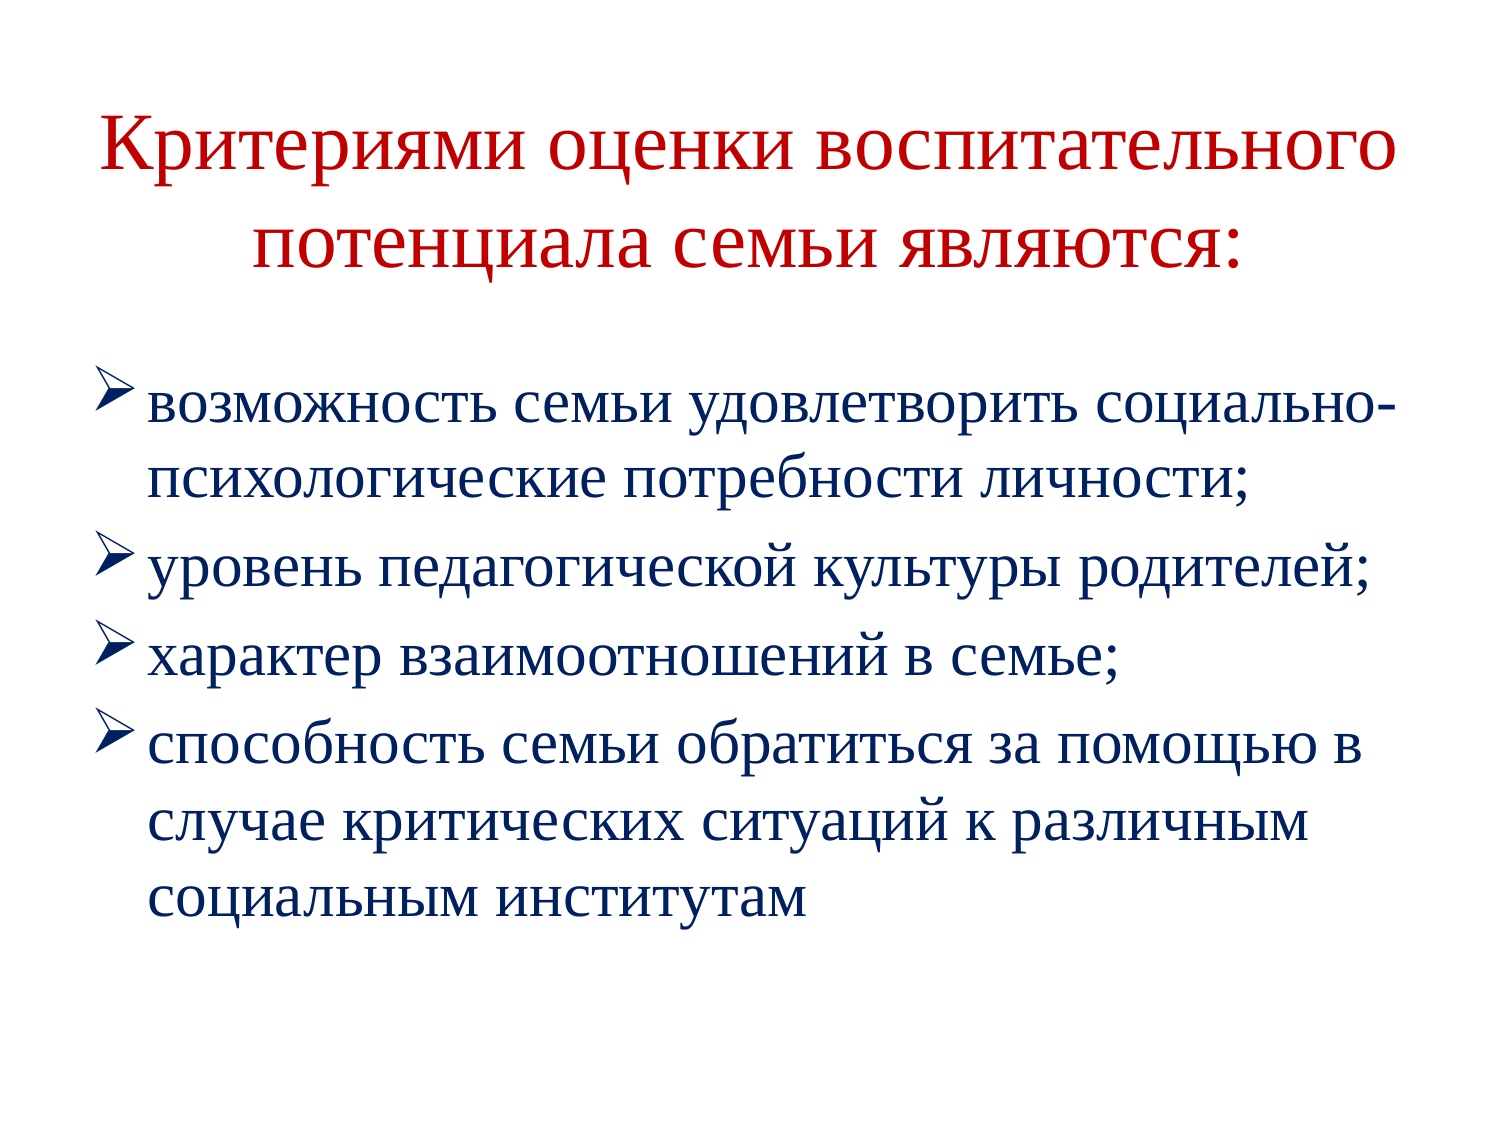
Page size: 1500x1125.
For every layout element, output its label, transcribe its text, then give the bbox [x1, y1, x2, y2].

list возможность семьи удовлетворить социально-психологические потребности личности; уровень педагогической культуры родителей; характер взаимоотношений в семье; способность семьи обратиться за помощью в случае критических ситуаций к различным социальным институтам [75, 262, 1425, 1005]
title Критериями оценки воспитательного потенциала семьи являются: [75, 45, 1425, 262]
